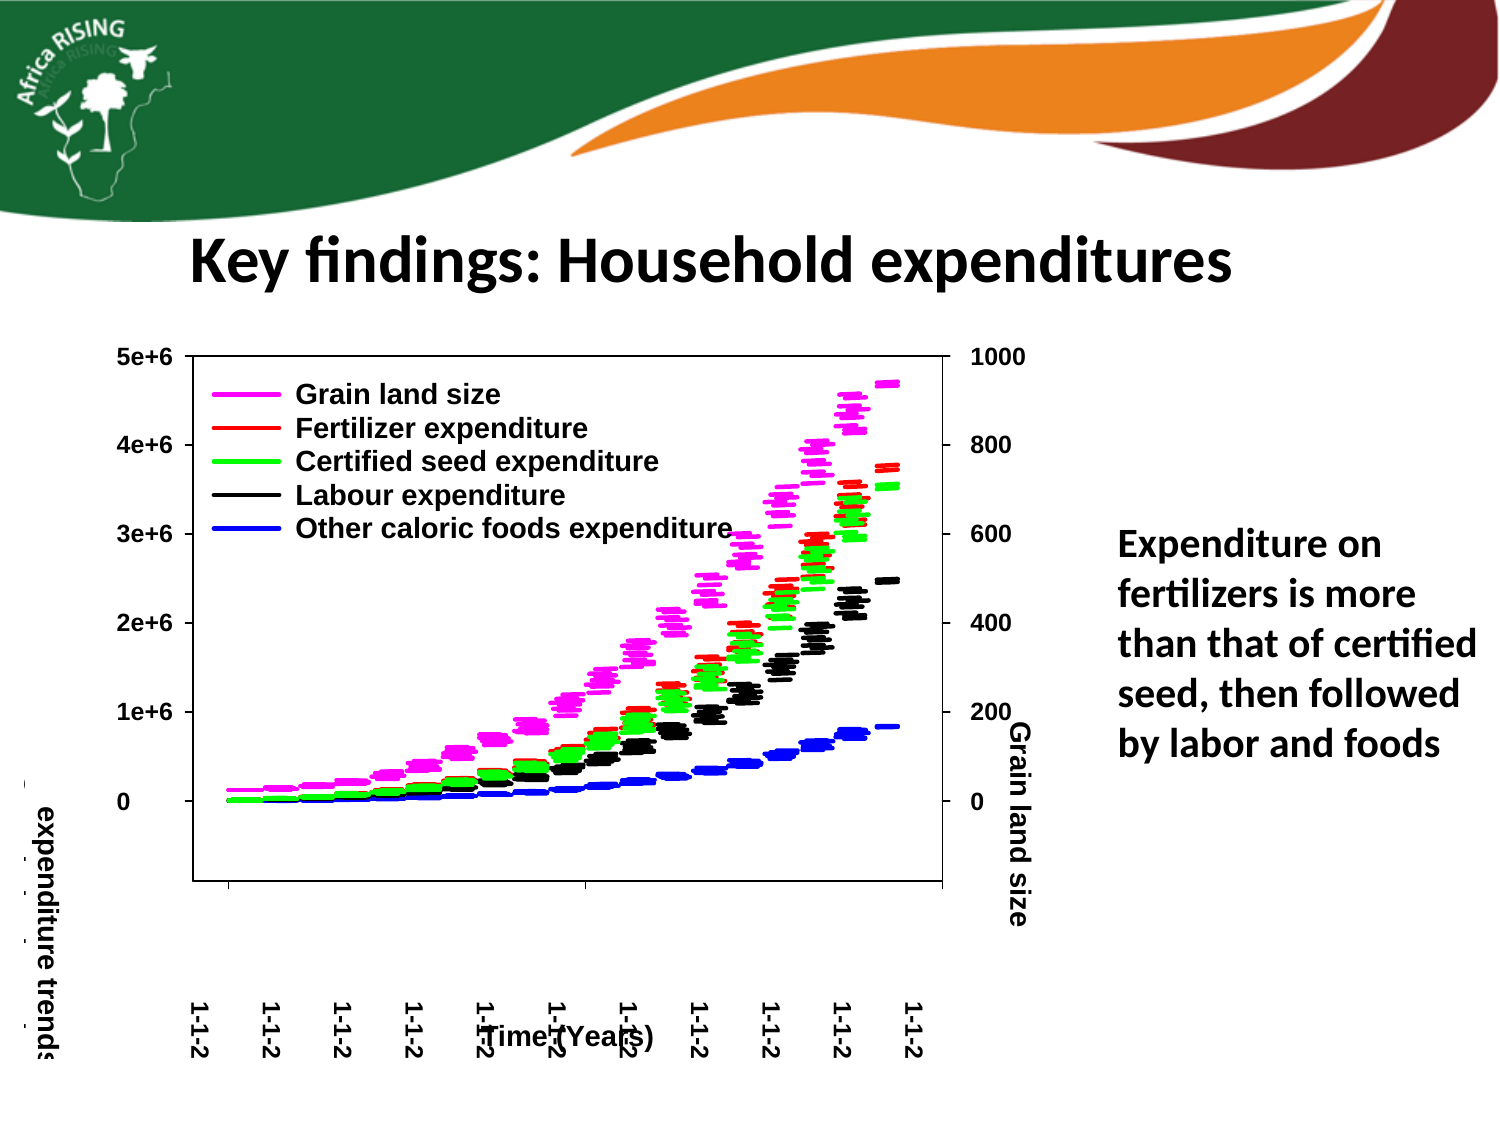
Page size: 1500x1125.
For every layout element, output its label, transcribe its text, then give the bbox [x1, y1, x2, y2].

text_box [24, 274, 1077, 1060]
picture [0, 0, 1499, 222]
title Key findings: Household expenditures [0, 174, 1438, 313]
text_box Expenditure on fertilizers is more than that of certified seed, then followed by labor and foods [1102, 507, 1500, 773]
